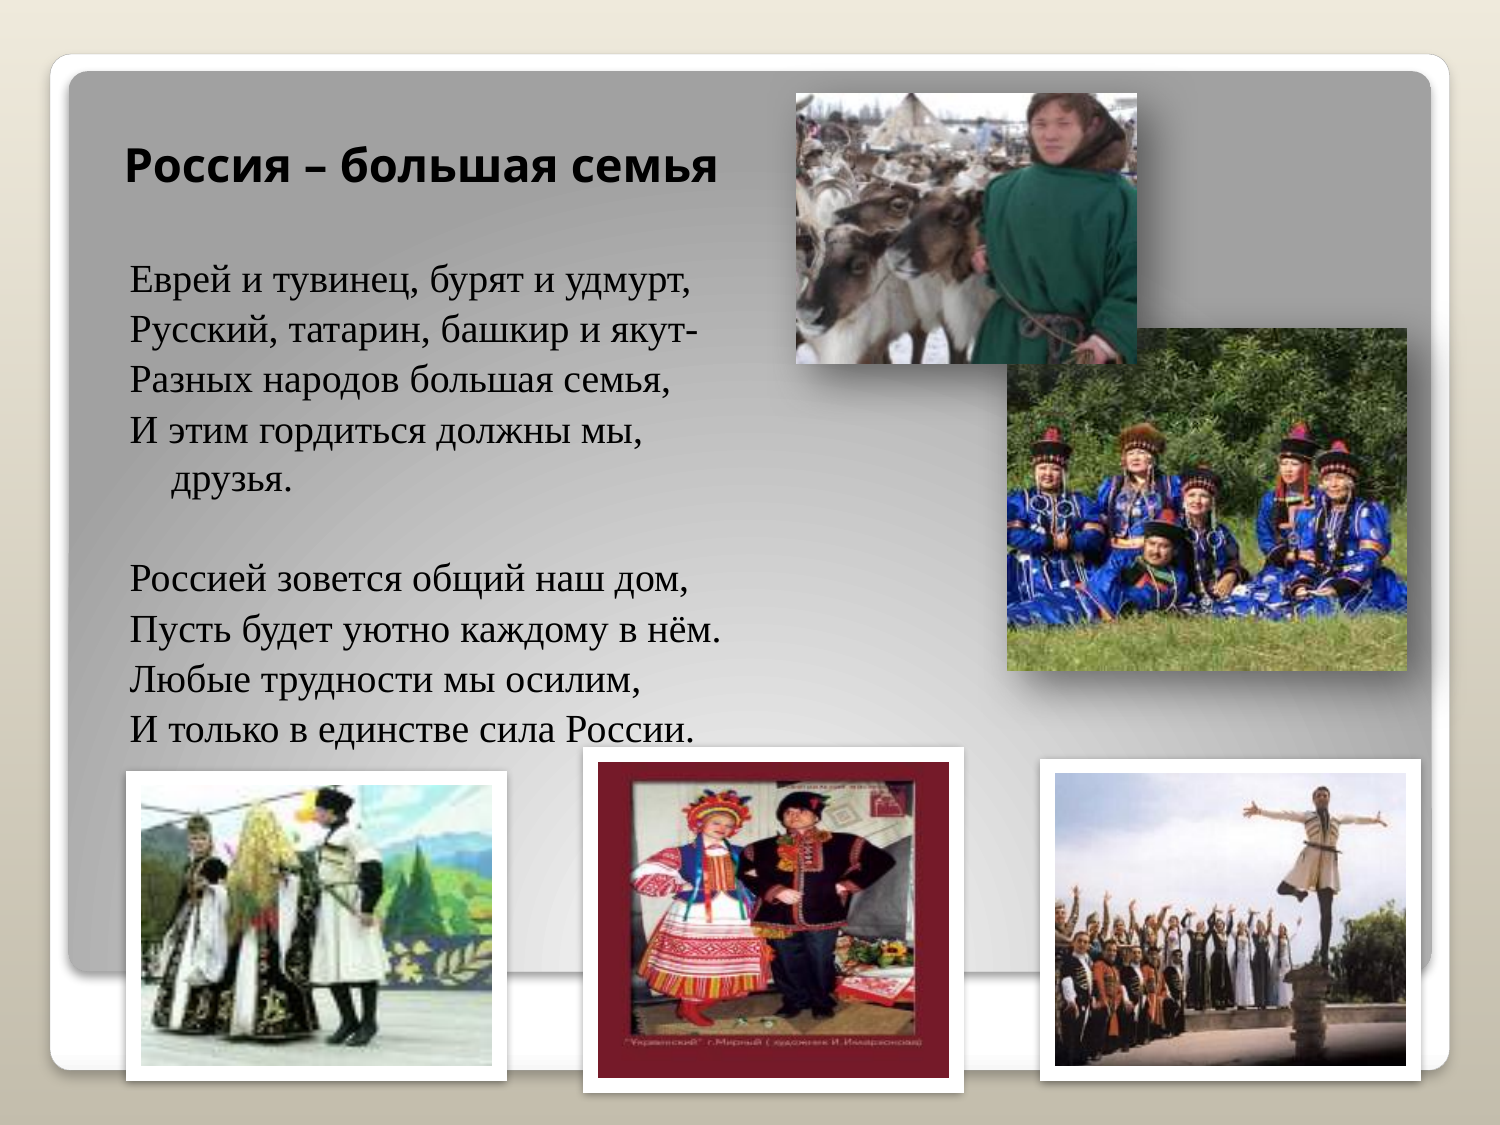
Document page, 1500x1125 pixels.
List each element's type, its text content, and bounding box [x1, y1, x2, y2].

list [1007, 327, 1407, 671]
picture [796, 93, 1137, 364]
list Россия – большая семья [99, 95, 745, 225]
list Еврей и тувинец, бурят и удмурт, Русский, татарин, башкир и якут- Разных народов большая семья, И этим гордиться должны мы, друзья. Россией зовется общий наш дом, Пусть будет уютно каждому в нём. Любые трудности мы осилим, И только в единстве сила России. [99, 237, 745, 810]
picture [597, 761, 950, 1079]
picture [1054, 773, 1407, 1067]
picture [140, 784, 493, 1067]
